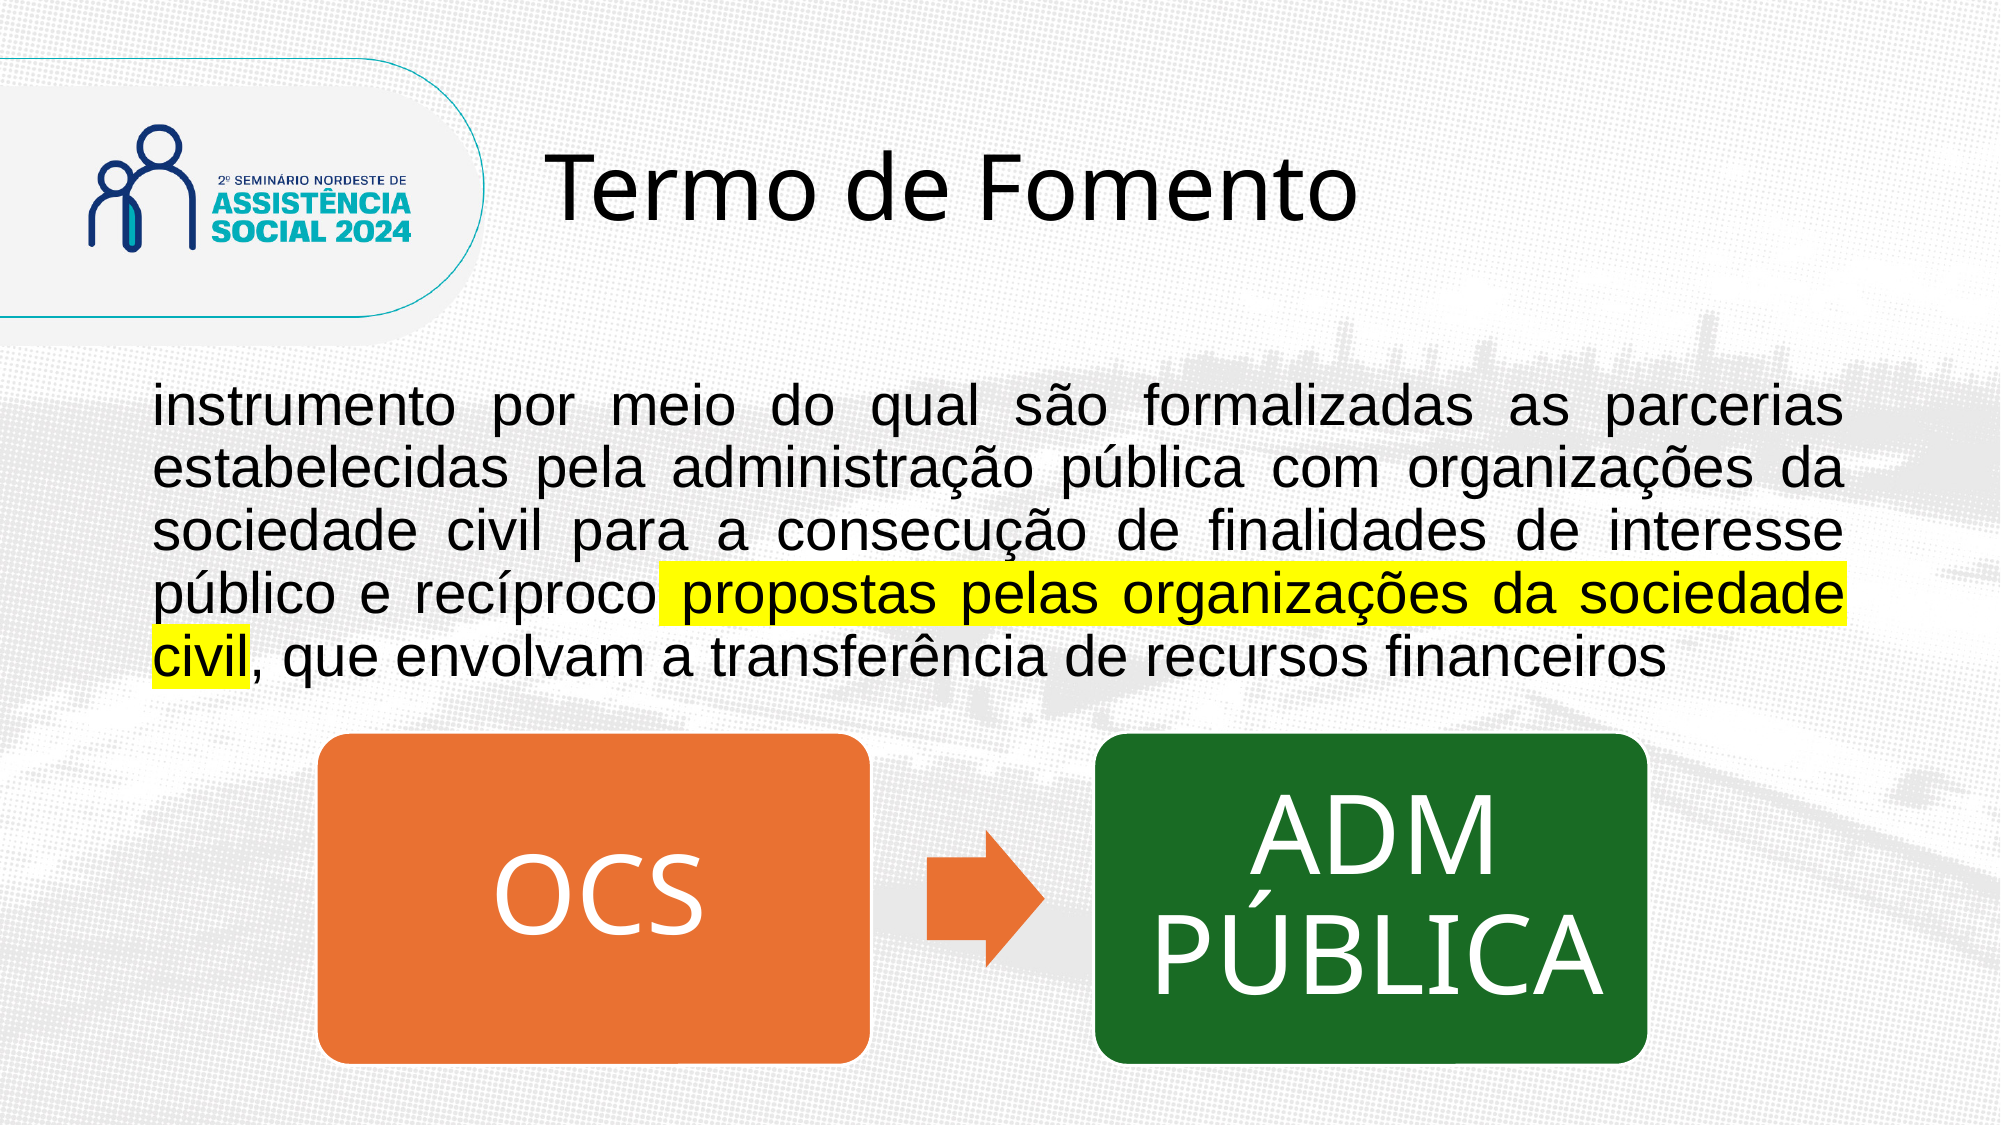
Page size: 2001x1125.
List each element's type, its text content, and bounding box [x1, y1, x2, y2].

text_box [315, 723, 1650, 1075]
picture [0, 0, 2001, 1125]
list instrumento por meio do qual são formalizadas as parcerias estabelecidas pela administração pública com organizações da sociedade civil para a consecução de finalidades de interesse público e recíproco propostas pelas organizações da sociedade civil, que envolvam a transferência de recursos financeiros [137, 367, 1863, 718]
title Termo de Fomento [529, 82, 1863, 300]
